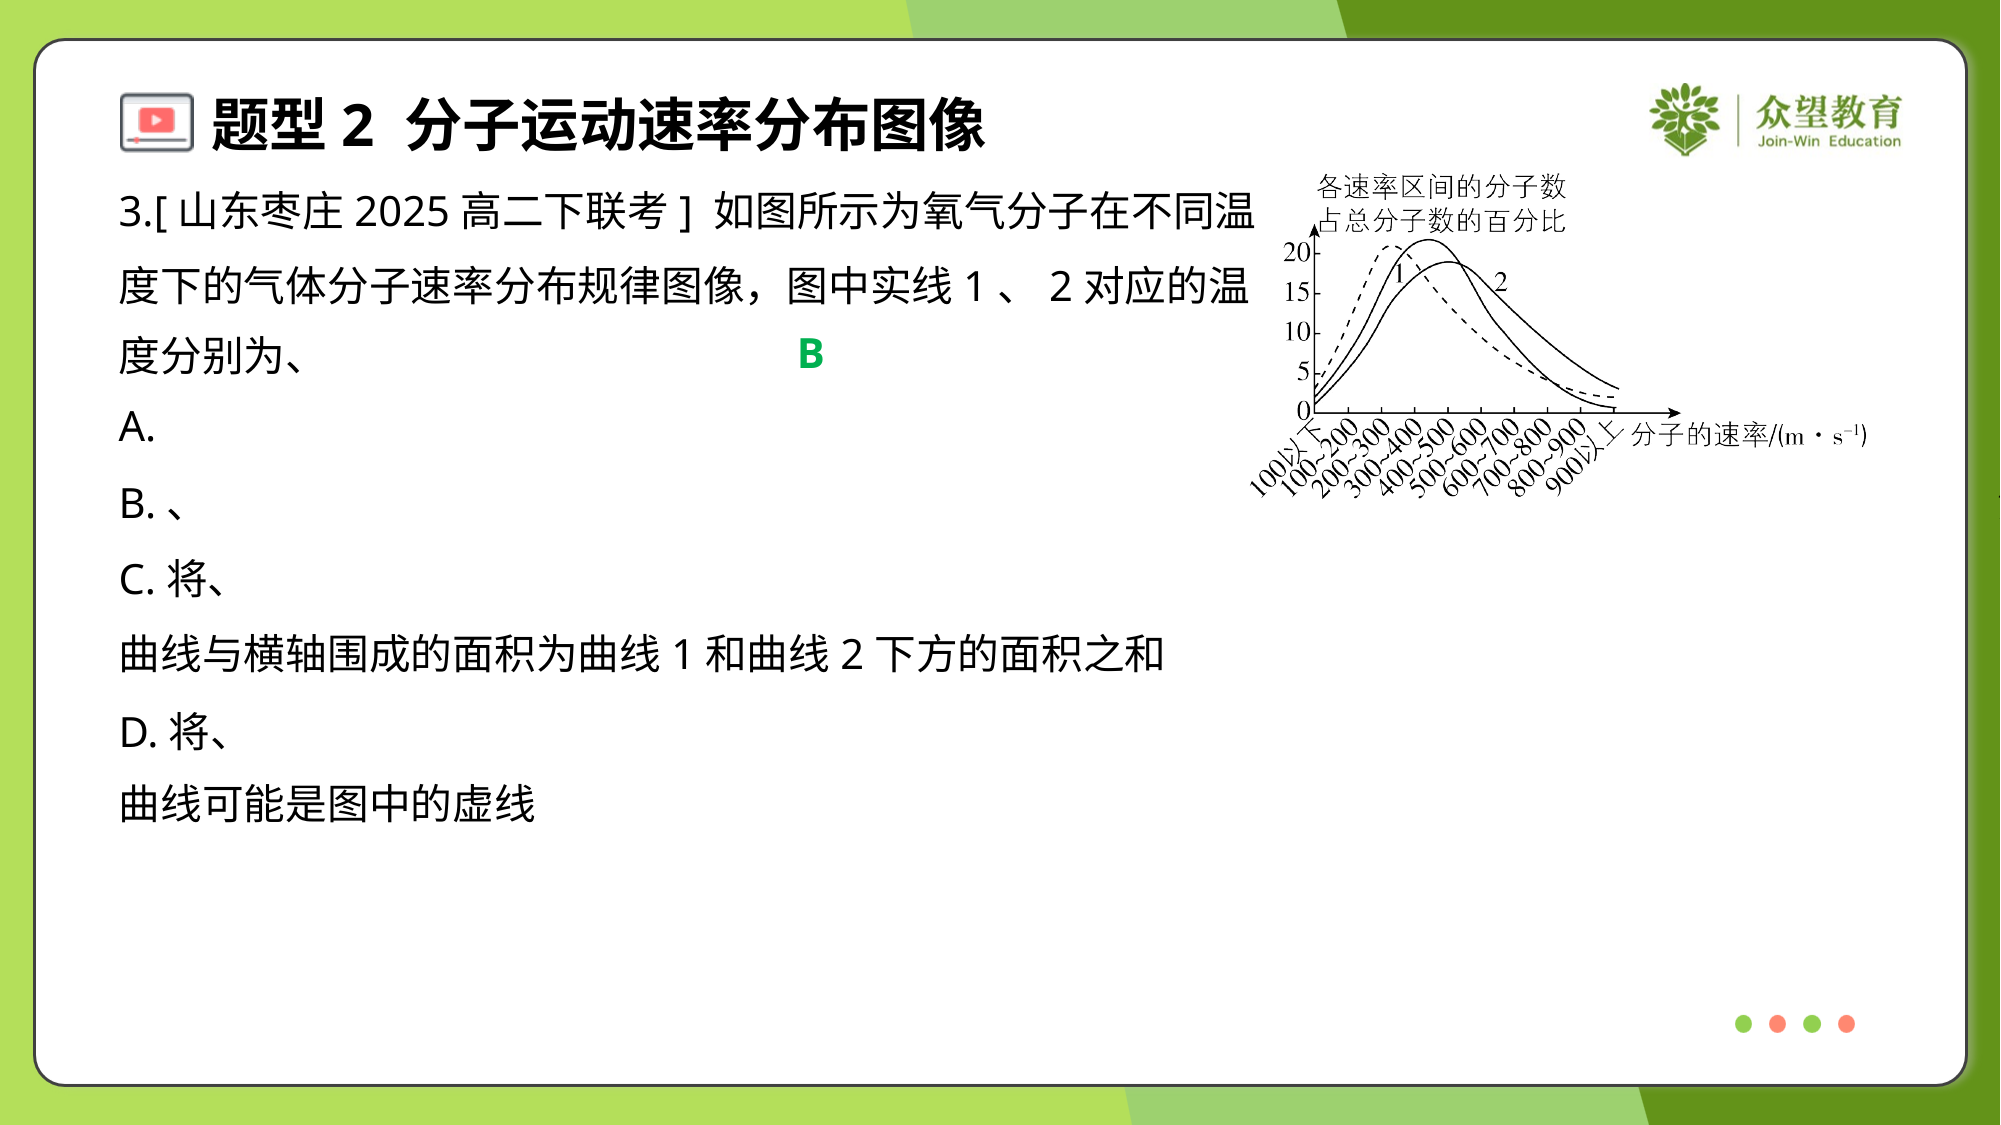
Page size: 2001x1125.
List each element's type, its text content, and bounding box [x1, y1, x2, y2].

text_box B [781, 306, 841, 371]
picture [0, 0, 2000, 1125]
